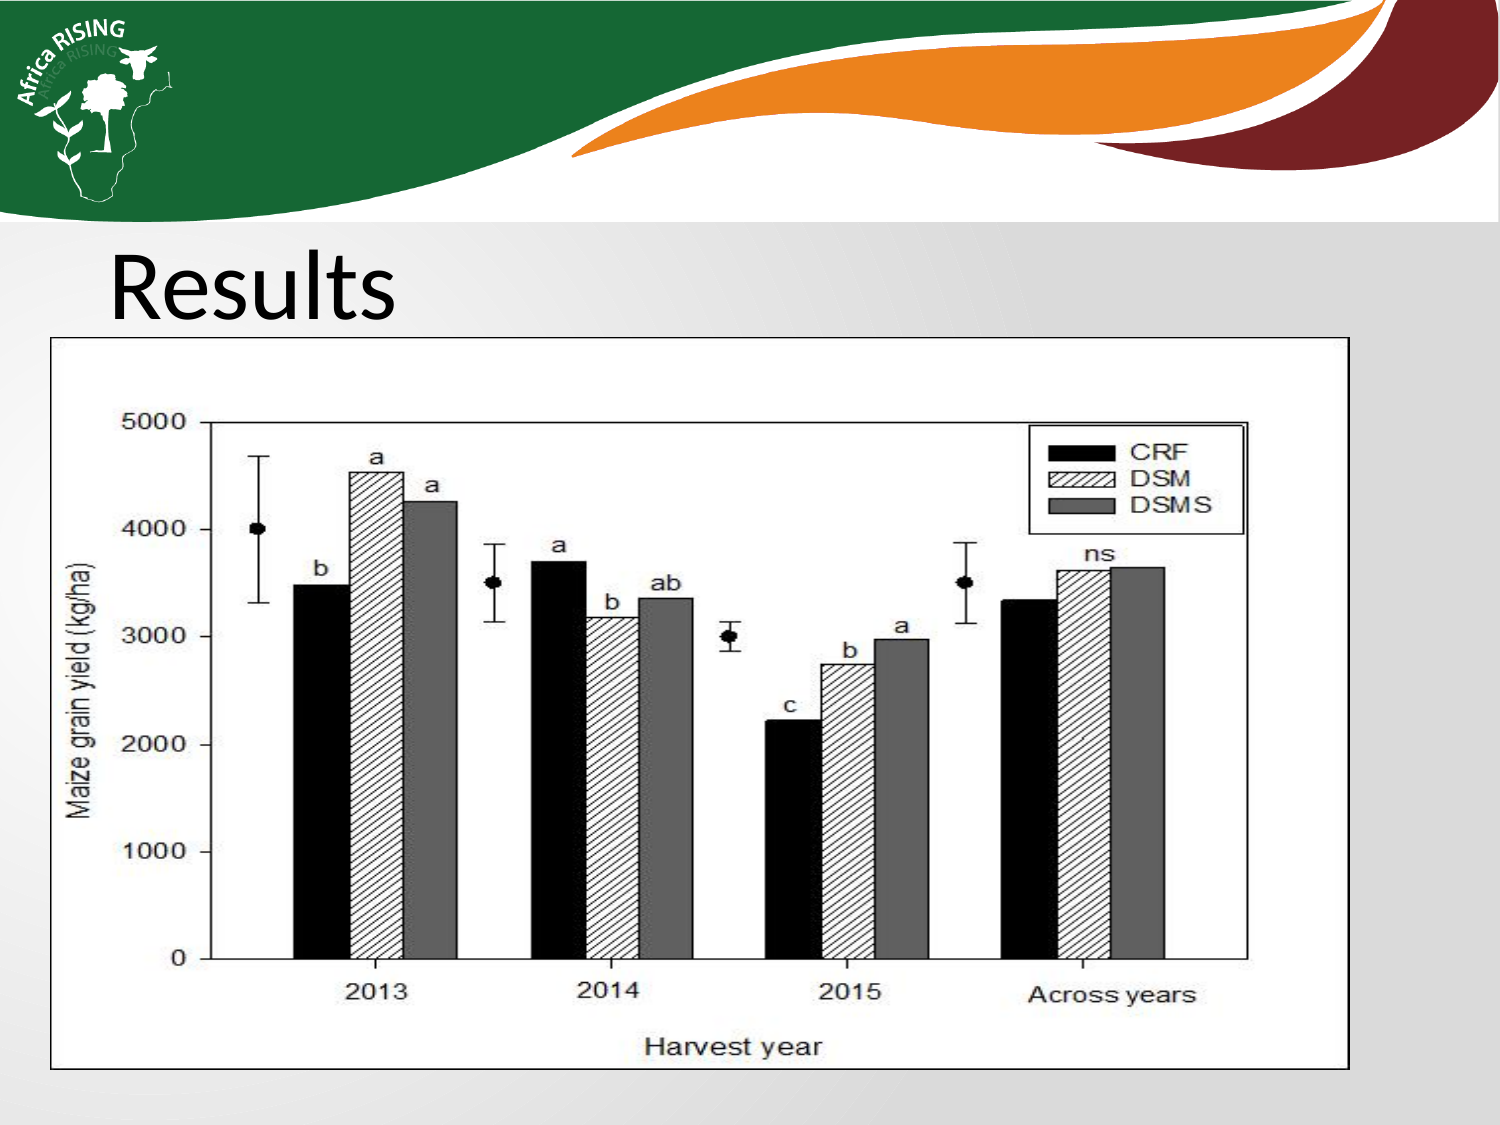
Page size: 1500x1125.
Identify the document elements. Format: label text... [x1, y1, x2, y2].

picture [49, 336, 1351, 1071]
picture [0, 0, 1499, 222]
list Results [75, 212, 1325, 329]
